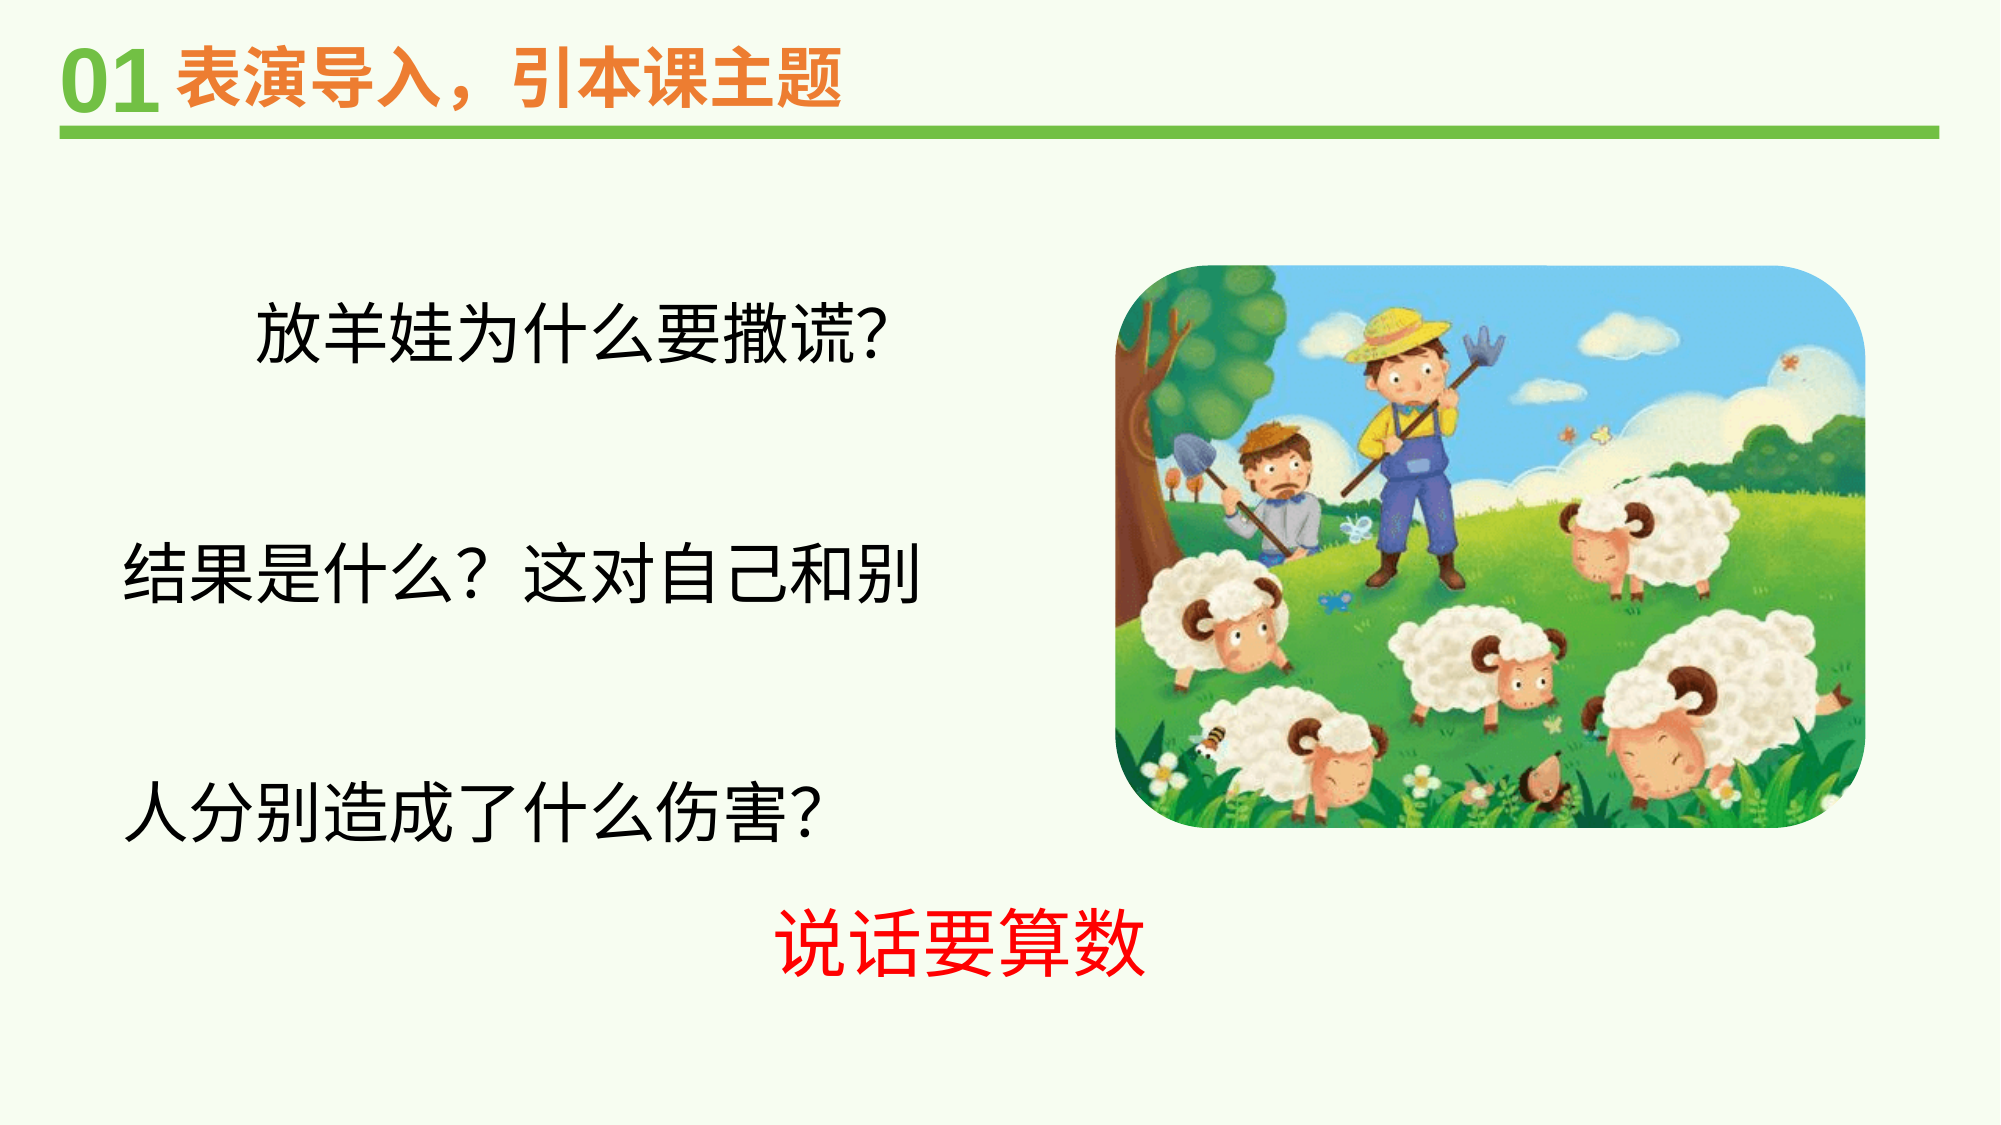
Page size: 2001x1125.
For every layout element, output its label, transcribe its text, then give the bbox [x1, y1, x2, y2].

text_box 说话要算数 [758, 888, 1246, 994]
picture [1115, 265, 1866, 828]
text_box 01 [59, 24, 161, 125]
text_box [947, 125, 1940, 140]
text_box 表演导入，引本课主题 [160, 28, 870, 123]
text_box 放羊娃为什么要撒谎？结果是什么？这对自己和别人分别造成了什么伤害？ [107, 124, 947, 859]
text_box [59, 125, 107, 140]
